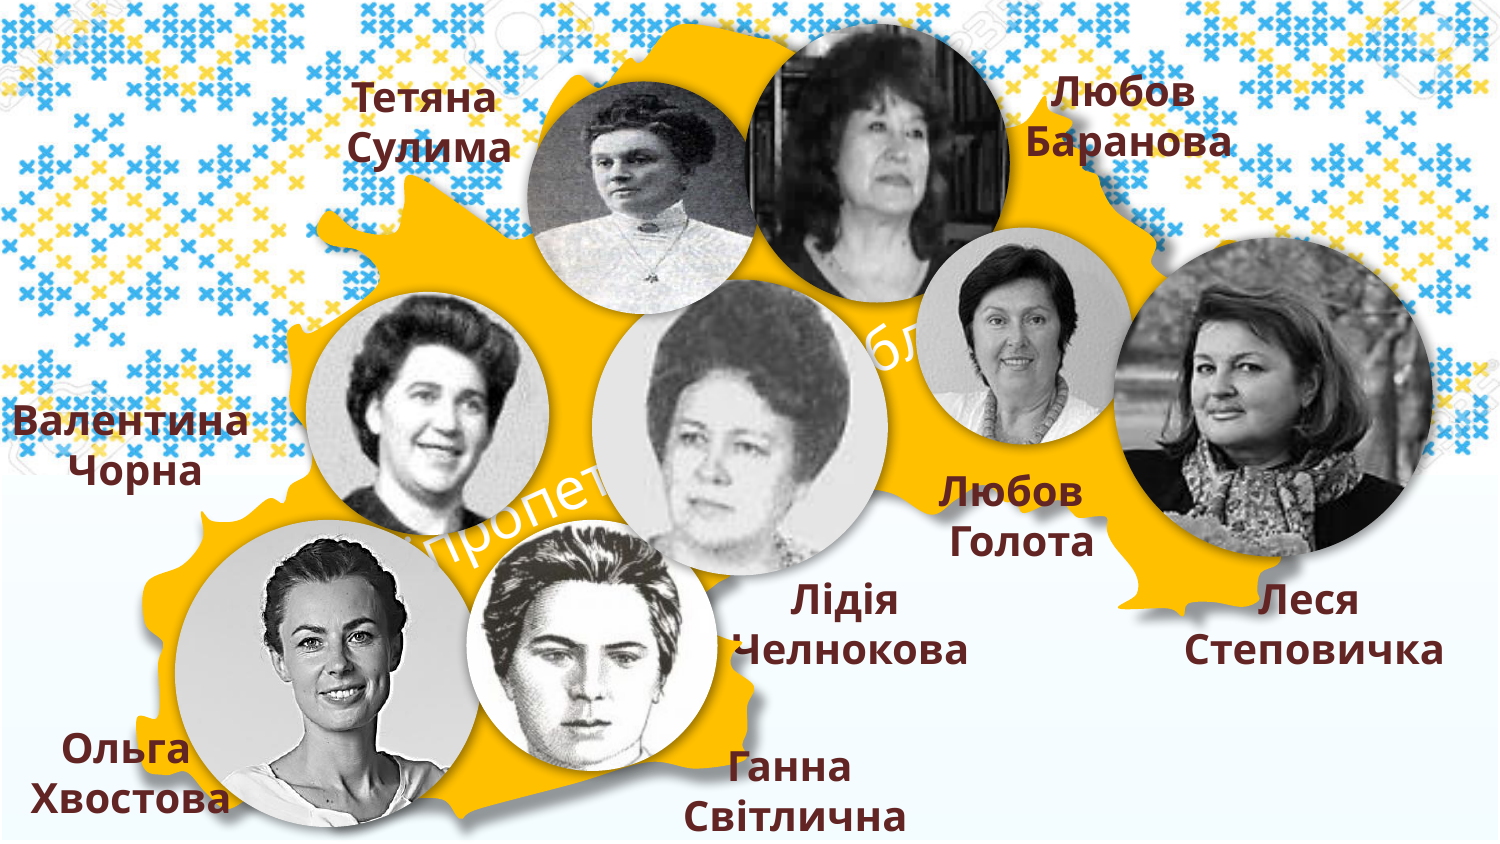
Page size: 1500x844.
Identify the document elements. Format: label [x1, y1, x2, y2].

picture [174, 23, 1433, 828]
text_box [487, 311, 1365, 820]
text_box [135, 23, 742, 820]
text_box [0, 0, 1500, 843]
text_box [1011, 23, 1365, 236]
